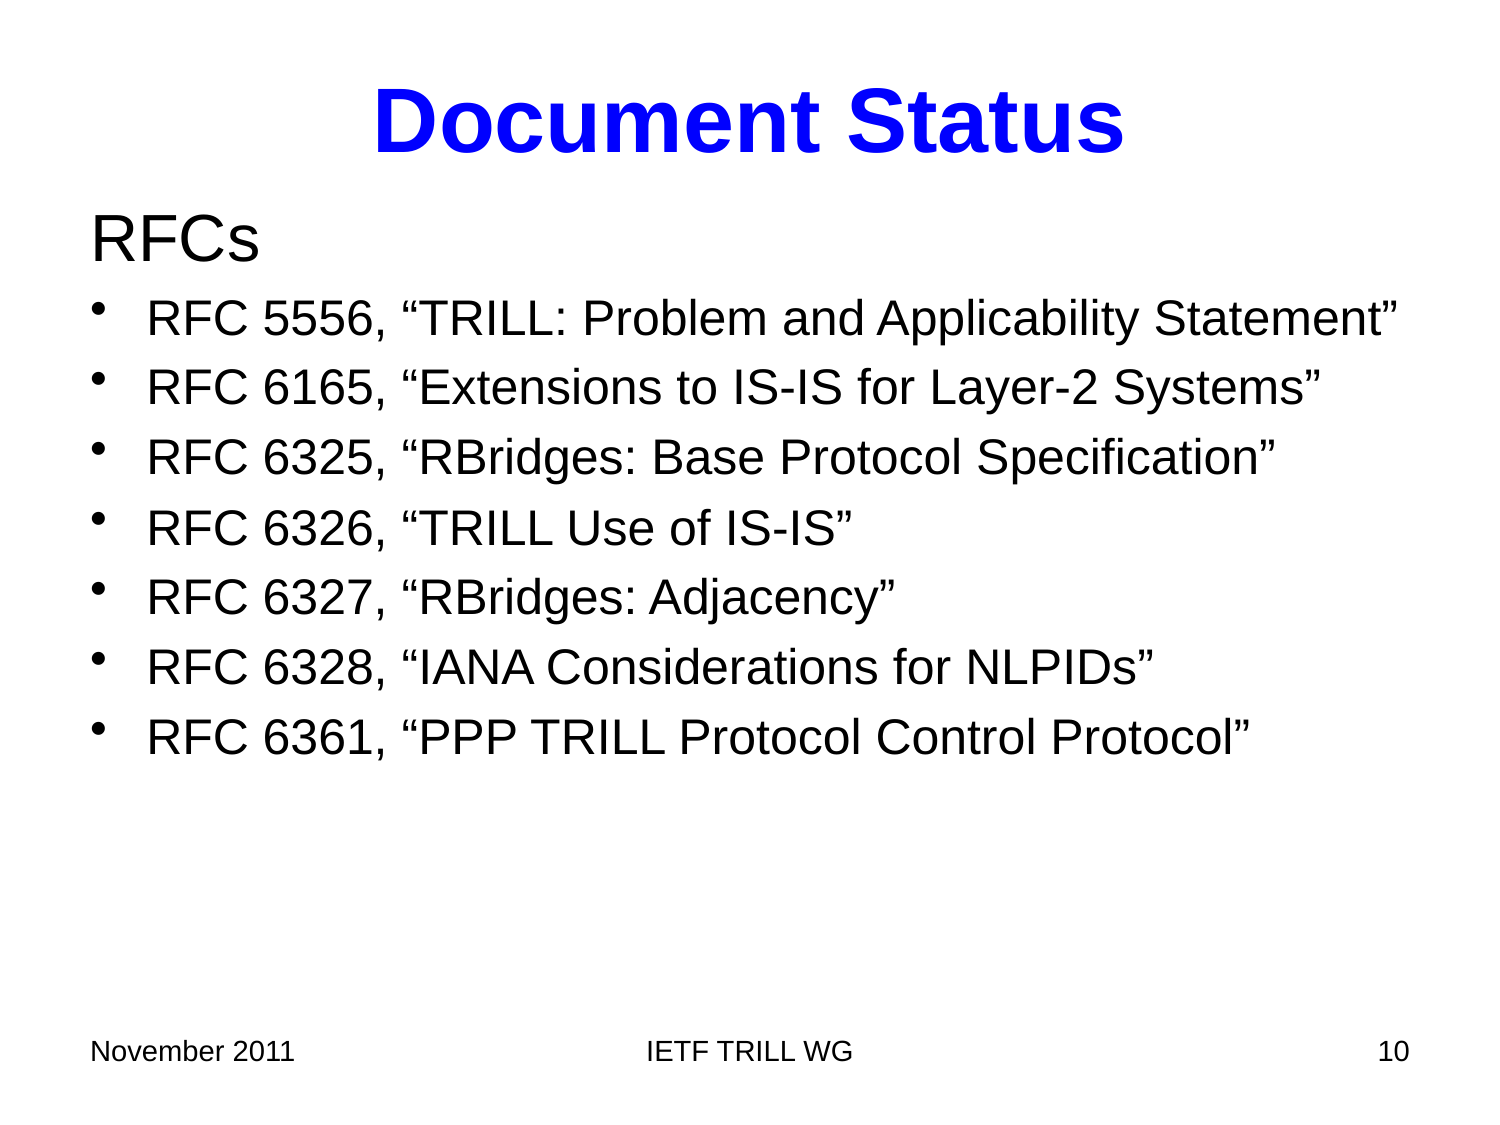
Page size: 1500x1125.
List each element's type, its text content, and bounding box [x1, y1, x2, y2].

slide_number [74, 1024, 426, 1103]
footer IETF TRILL WG [512, 1024, 988, 1103]
slide_number 10 [1074, 1024, 1426, 1103]
list RFCs RFC 5556, “TRILL: Problem and Applicability Statement” RFC 6165, “Extensions to IS-IS for Layer-2 Systems” RFC 6325, “RBridges: Base Protocol Specification” RFC 6326, “TRILL Use of IS-IS” RFC 6327, “RBridges: Adjacency” RFC 6328, “IANA Considerations for NLPIDs” RFC 6361, “PPP TRILL Protocol Control Protocol” [75, 187, 1425, 1005]
title Document Status [75, 45, 1425, 187]
